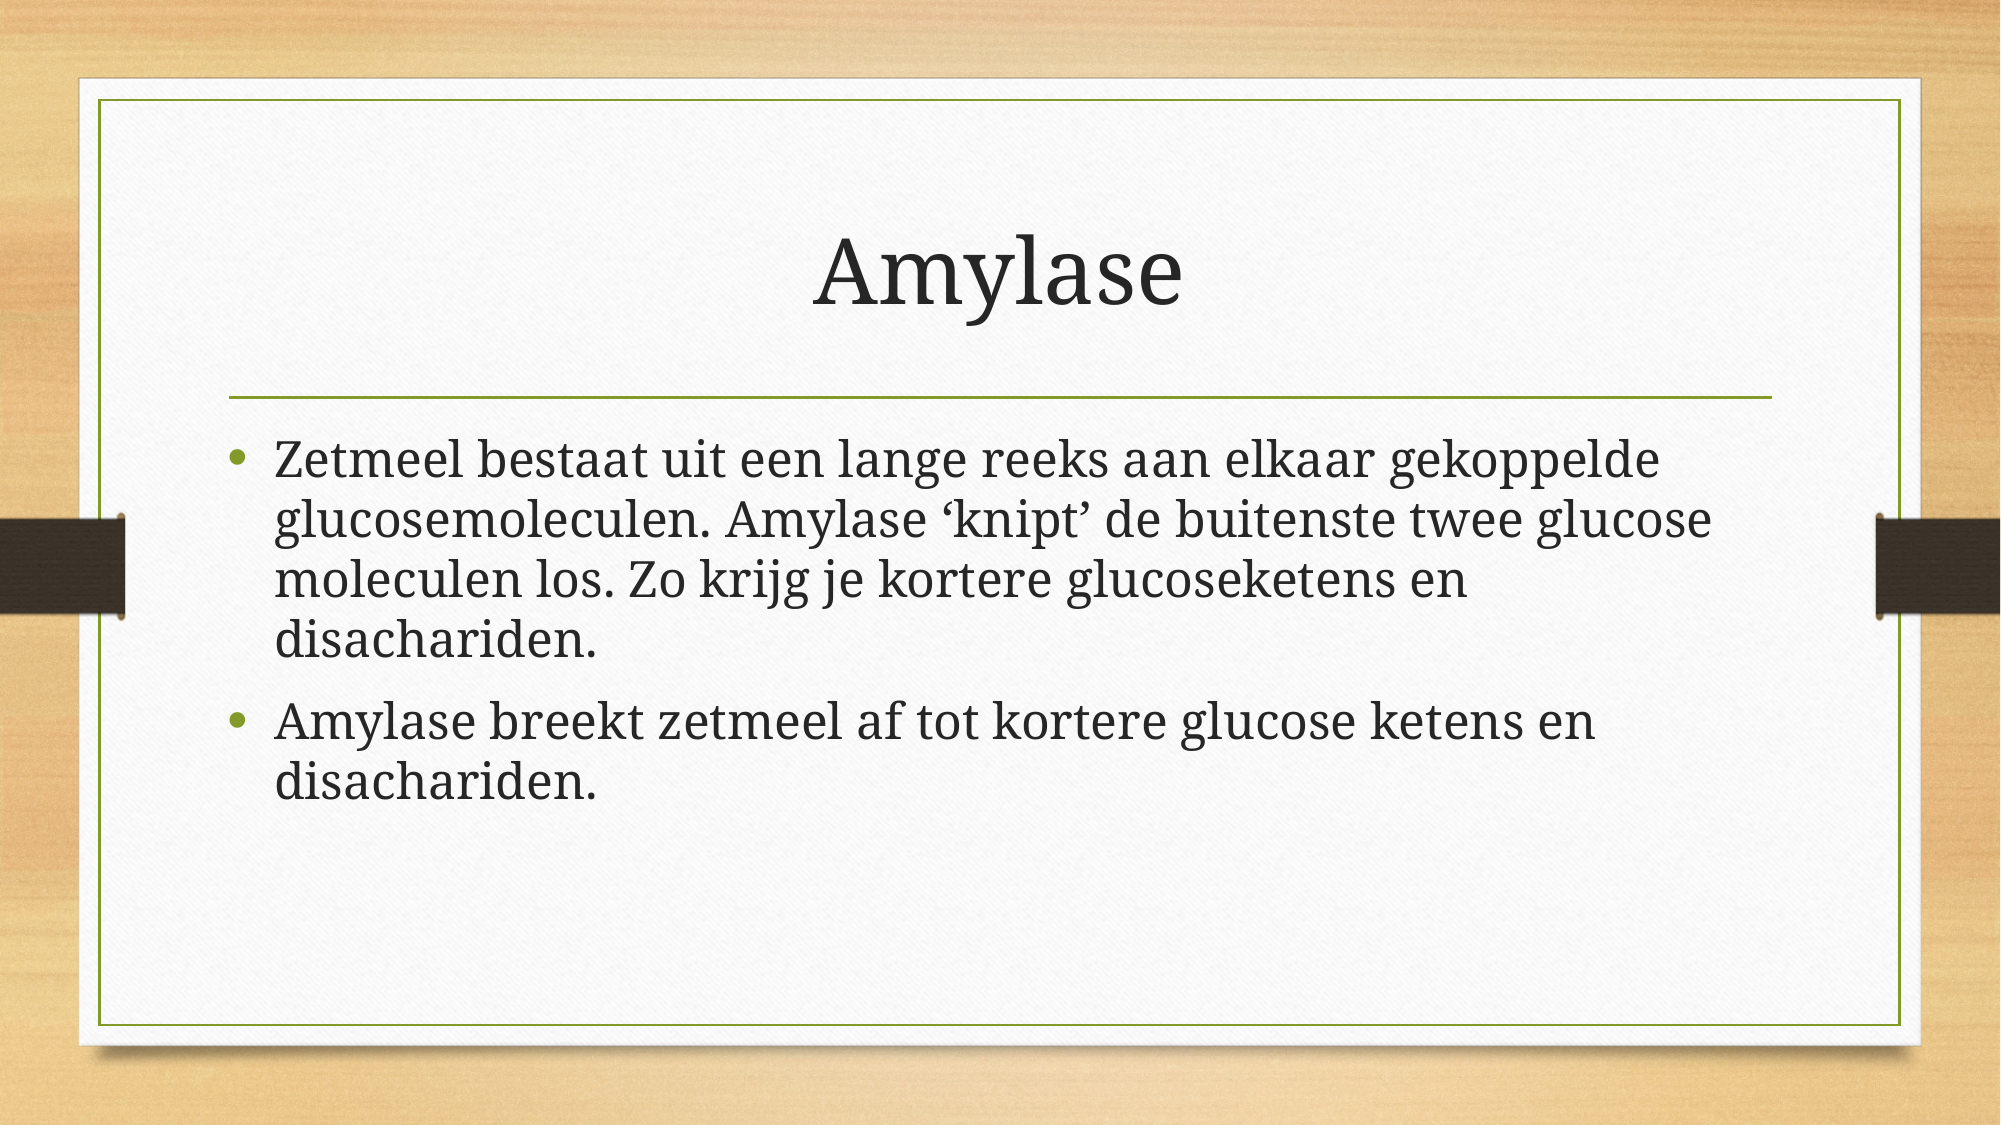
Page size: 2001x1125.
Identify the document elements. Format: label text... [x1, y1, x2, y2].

picture [0, 0, 2001, 1125]
title Amylase [212, 161, 1788, 375]
list Zetmeel bestaat uit een lange reeks aan elkaar gekoppelde glucosemoleculen. Amylase ‘knipt’ de buitenste twee glucose moleculen los. Zo krijg je kortere glucoseketens en disachariden. Amylase breekt zetmeel af tot kortere glucose ketens en disachariden. [212, 419, 1788, 964]
